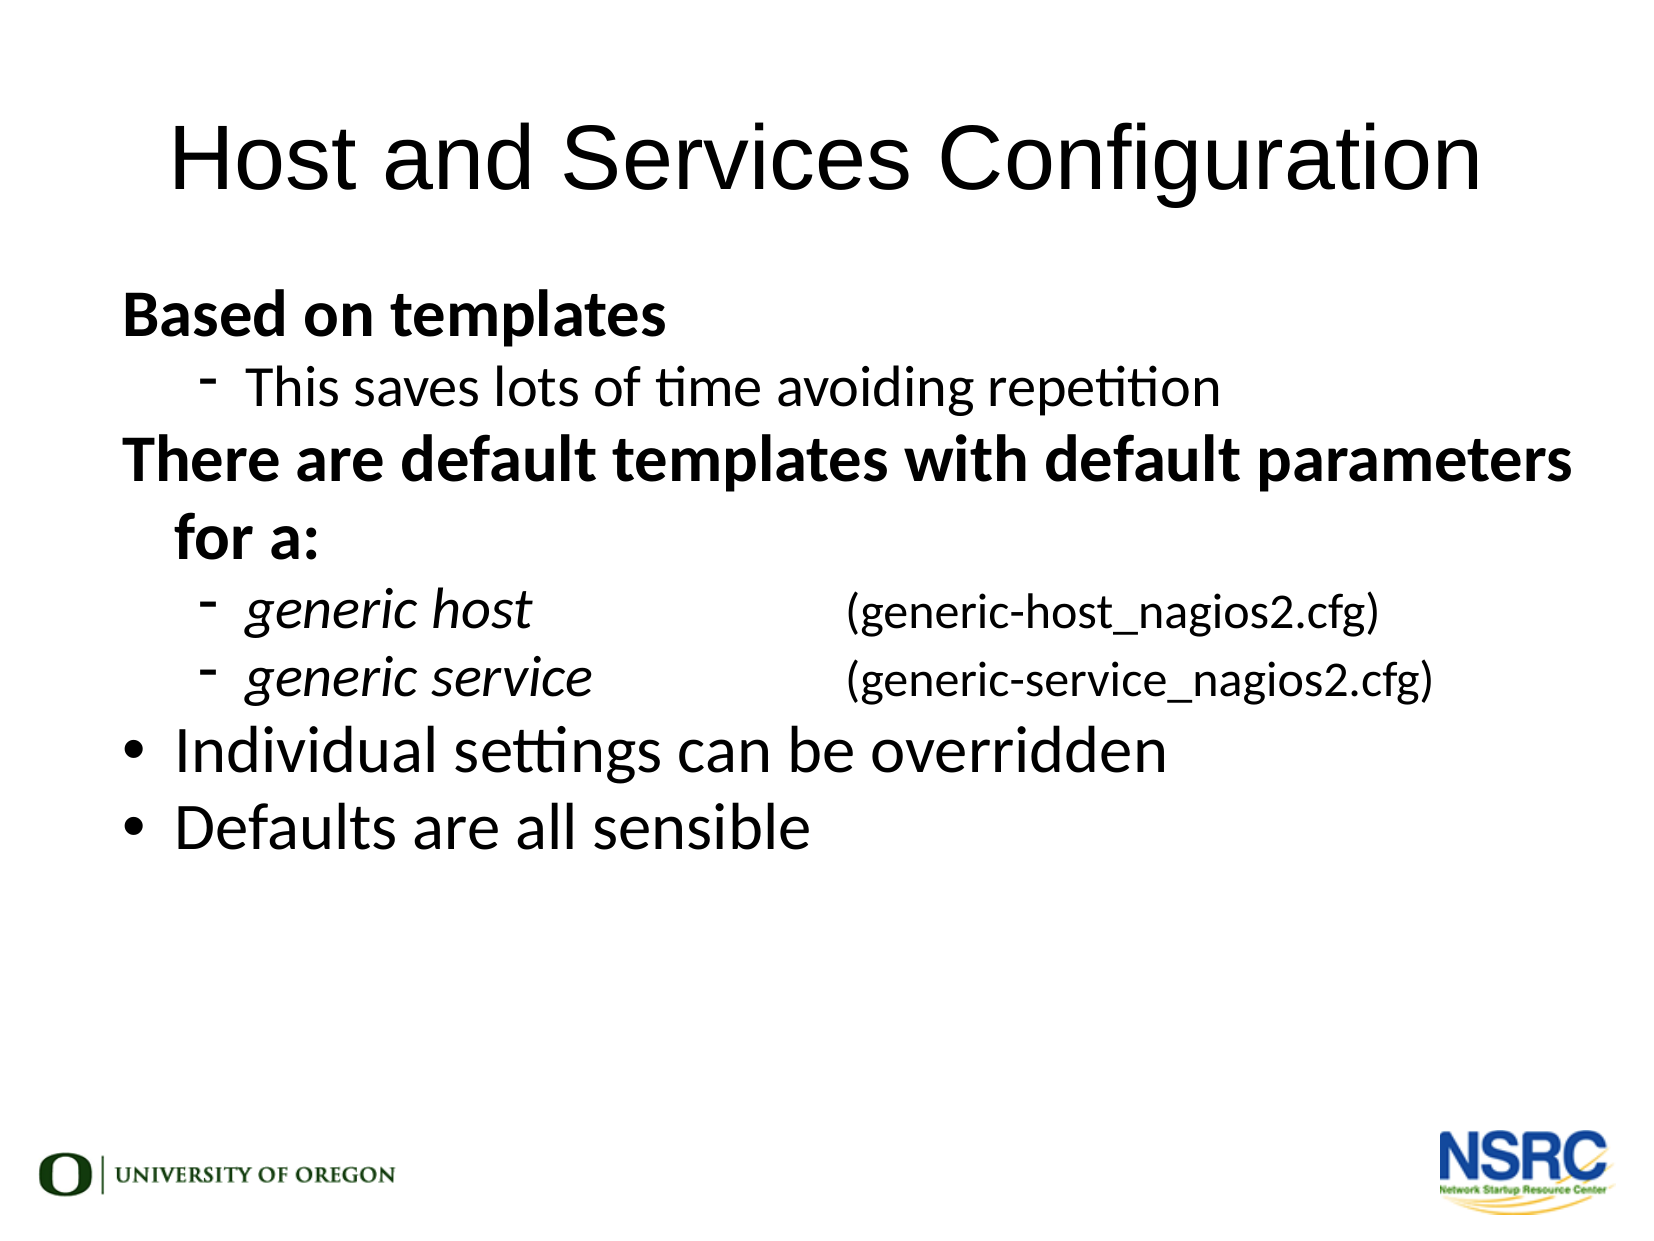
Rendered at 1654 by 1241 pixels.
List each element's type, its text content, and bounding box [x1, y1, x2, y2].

text_box Based on templates This saves lots of time avoiding repetition There are default templates with default parameters for a: generic host (generic-host_nagios2.cfg) generic service (generic-service_nagios2.cfg) Individual settings can be overridden Defaults are all sensible [104, 275, 1613, 1227]
picture [37, 1151, 104, 1198]
text_box Host and Services Configuration [82, 49, 1571, 257]
